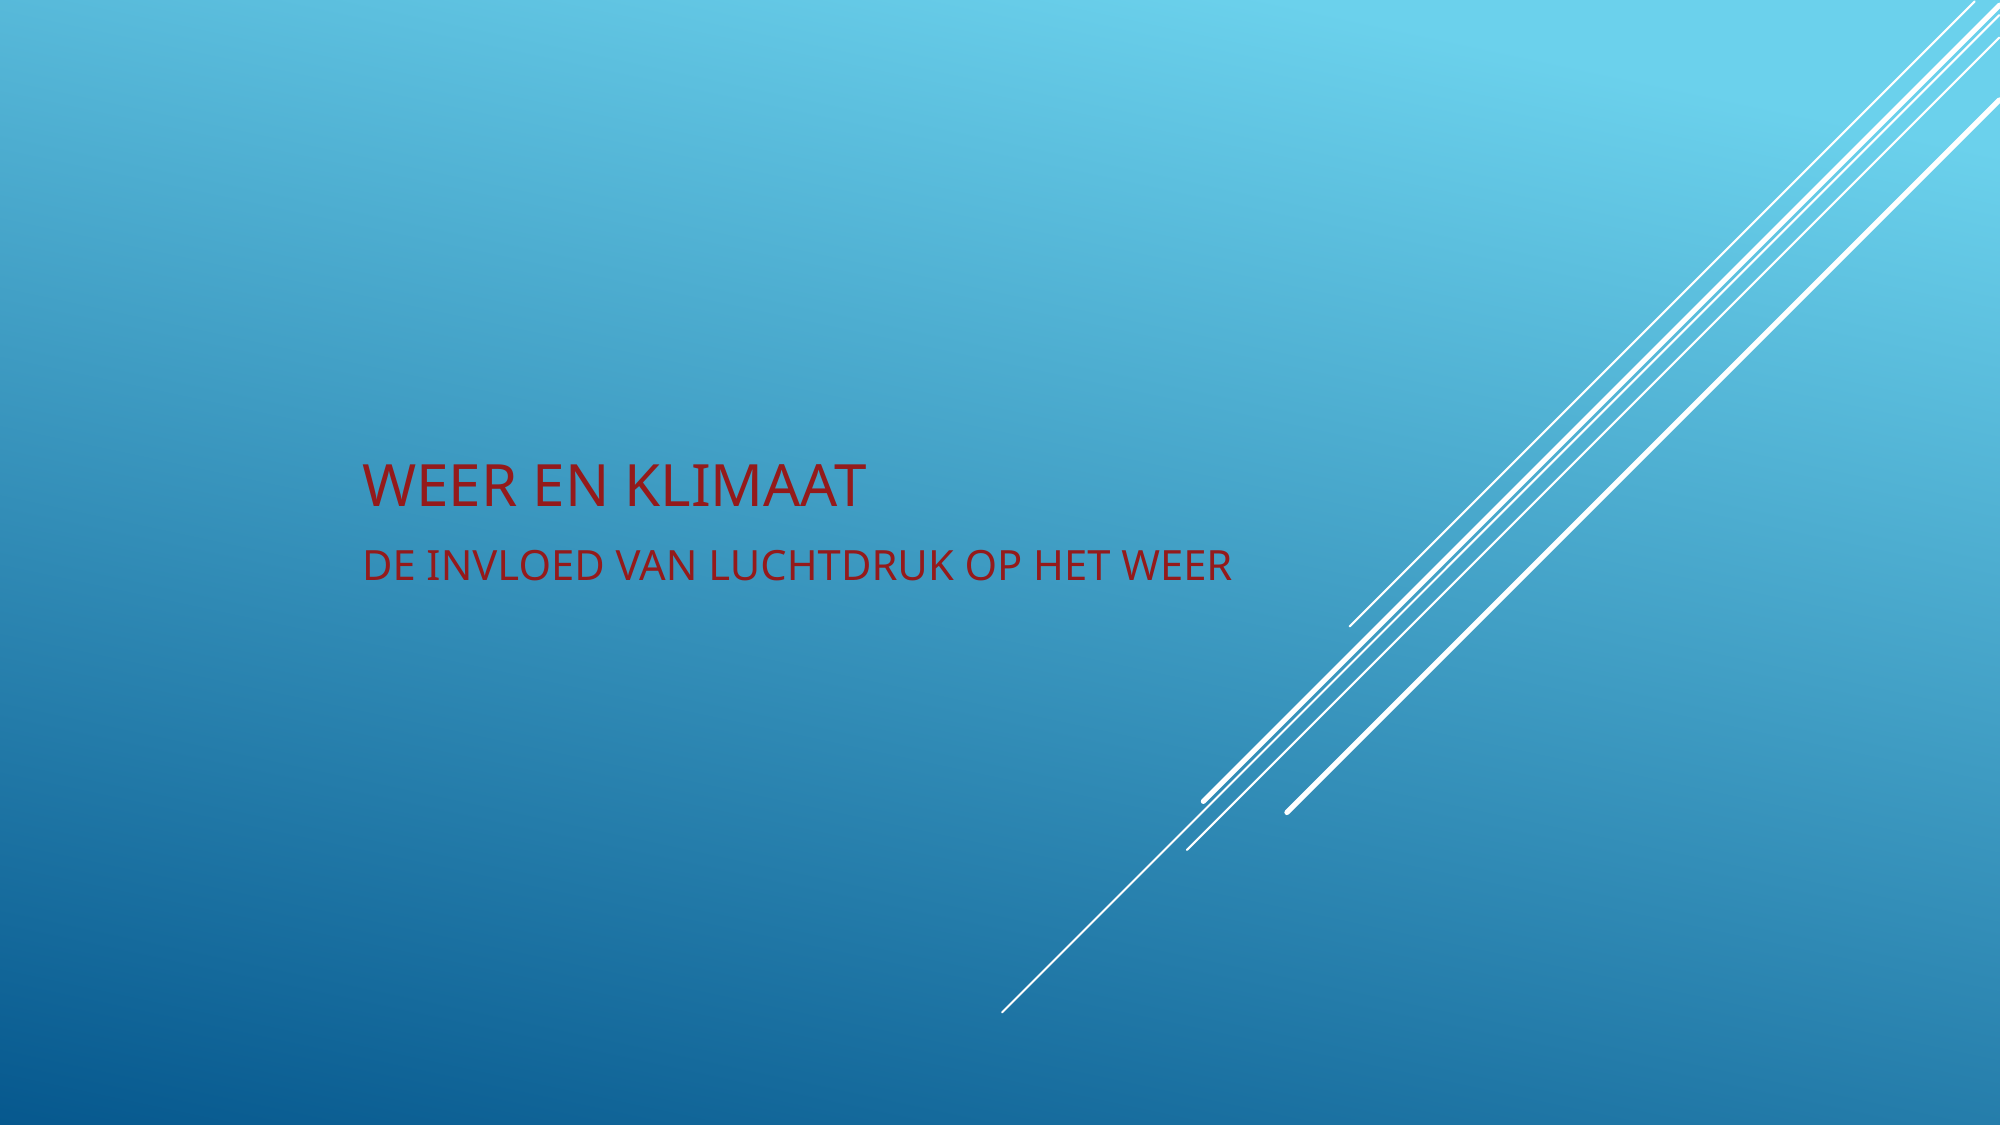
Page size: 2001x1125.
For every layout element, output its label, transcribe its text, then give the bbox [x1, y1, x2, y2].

title [112, 112, 1425, 600]
subtitle WEER EN KLIMAAT DE INVLOED VAN LUCHTDRUK OP HET WEER [347, 440, 1397, 760]
